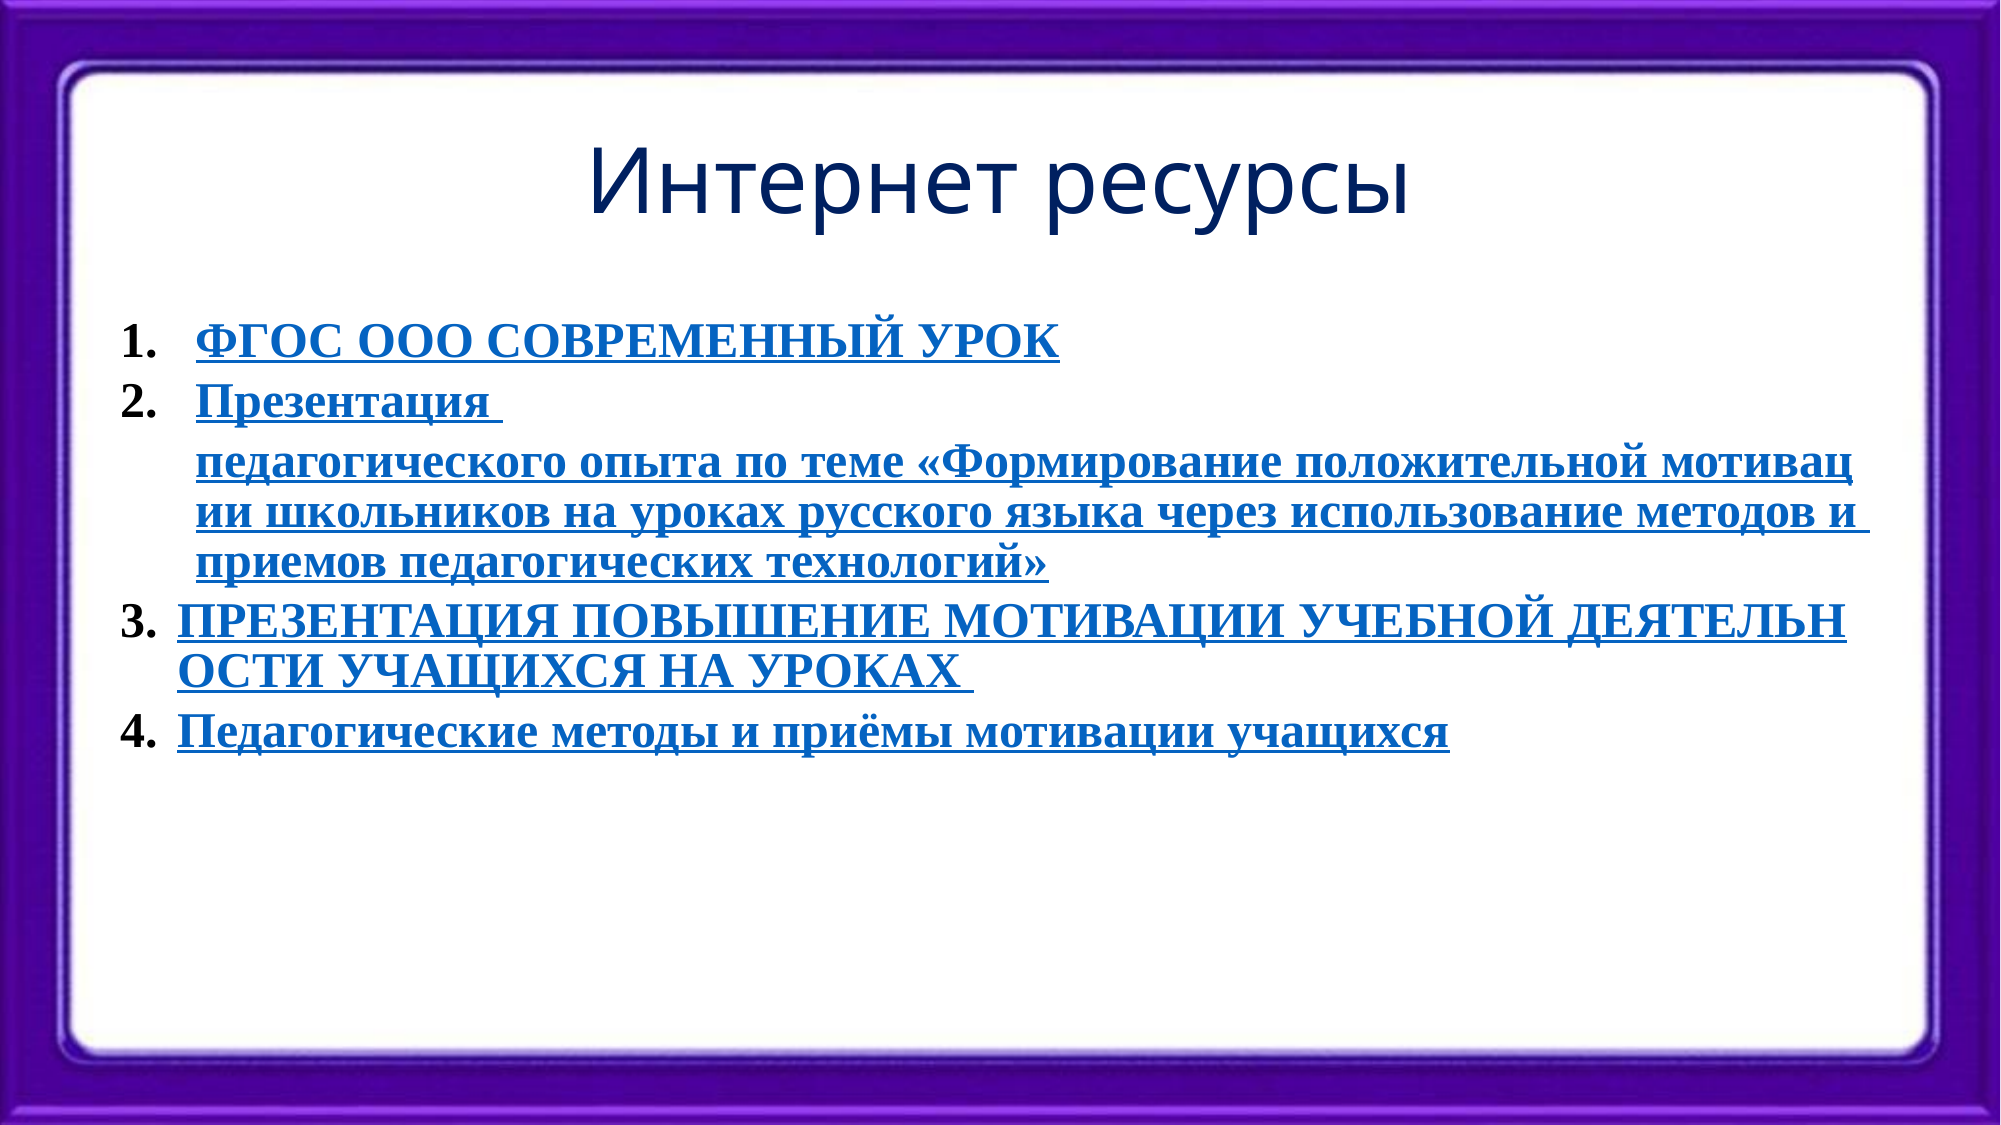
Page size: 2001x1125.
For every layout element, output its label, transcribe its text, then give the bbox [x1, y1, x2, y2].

title Интернет ресурсы [105, 91, 1894, 278]
picture [0, 0, 2001, 1125]
list ФГОС ООО СОВРЕМЕННЫЙ УРОК Презентация педагогического опыта по теме «Формирование положительной мотивации школьников на уроках русского языка через использование методов и приемов педагогических технологий» ПРЕЗЕНТАЦИЯ ПОВЫШЕНИЕ МОТИВАЦИИ УЧЕБНОЙ ДЕЯТЕЛЬНОСТИ УЧАЩИХСЯ НА УРОКАХ Педагогические методы и приёмы мотивации учащихся [105, 299, 1894, 1014]
